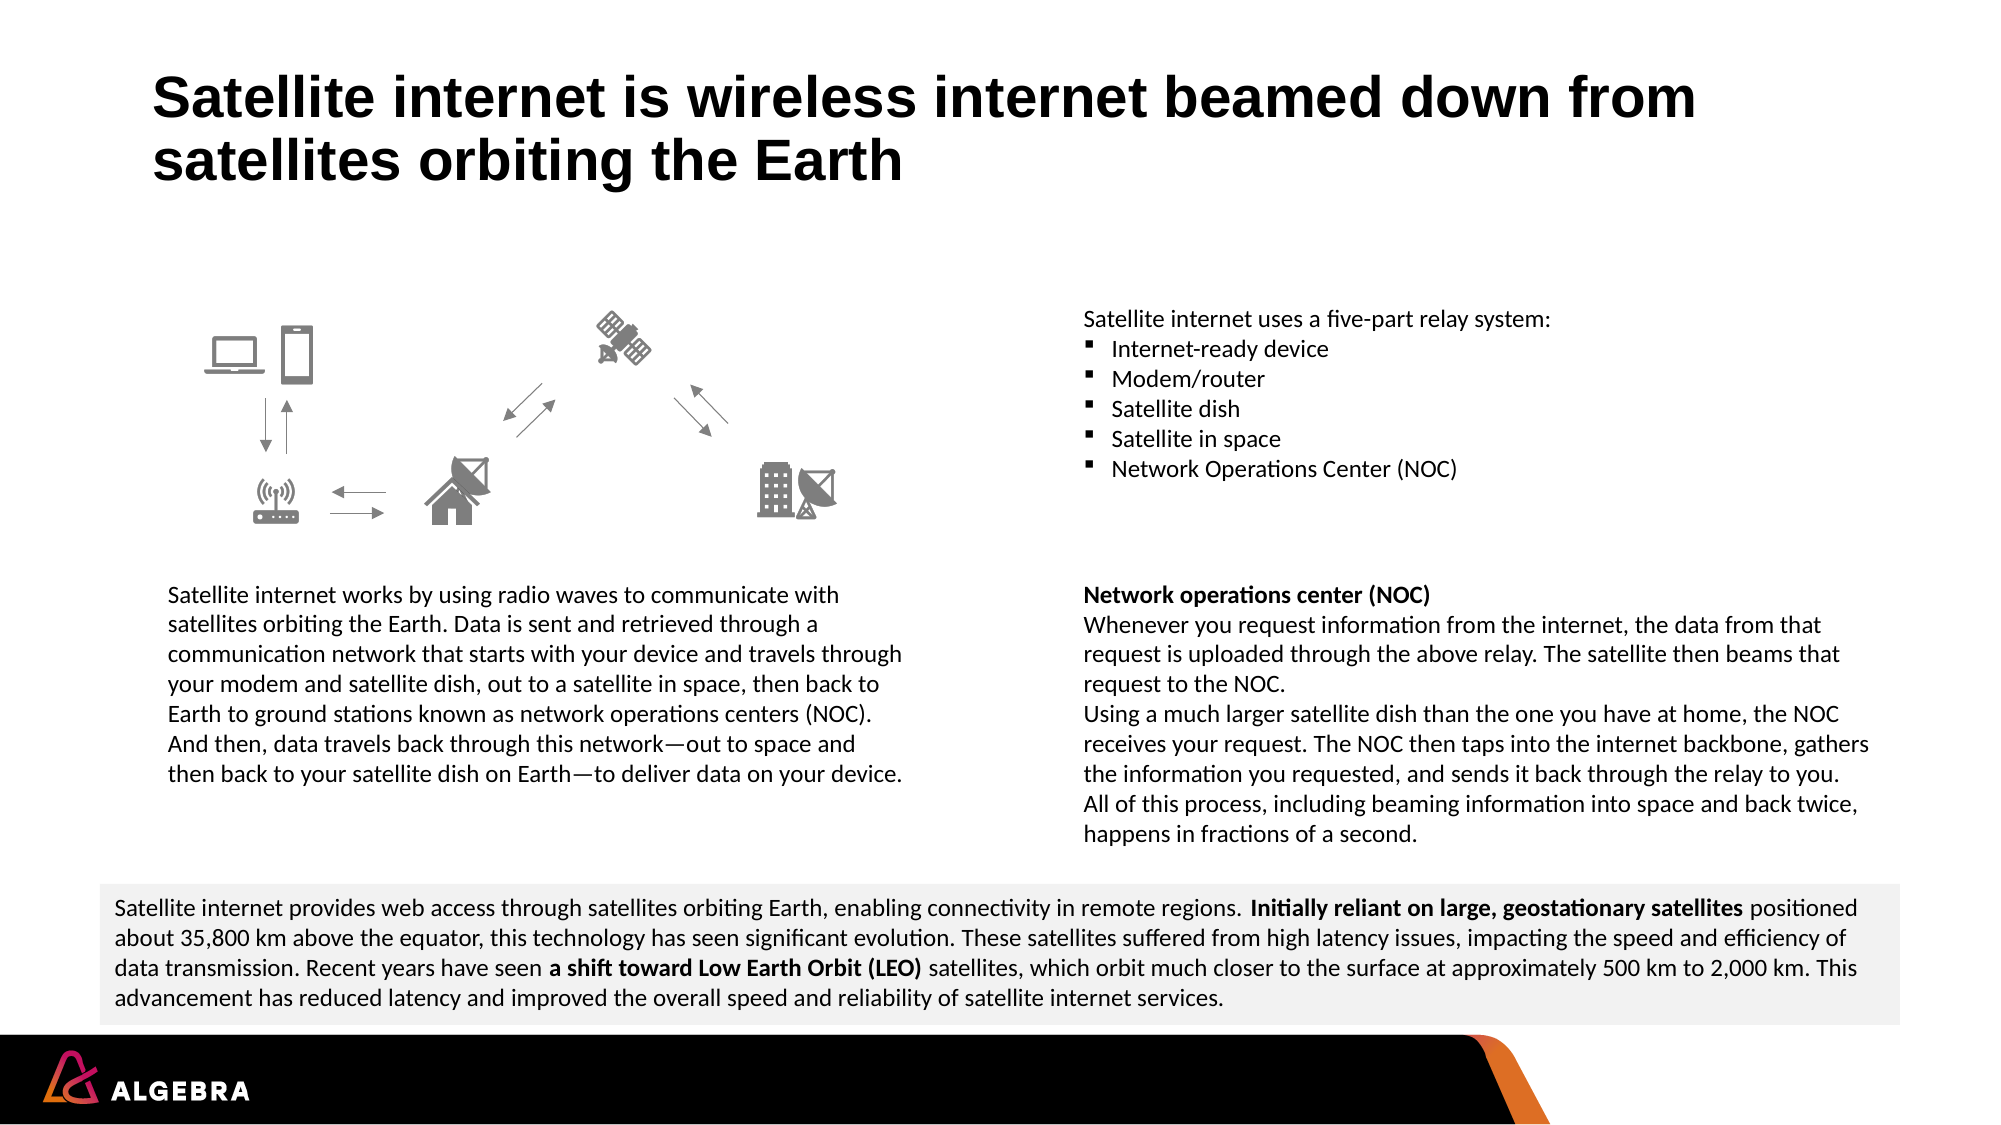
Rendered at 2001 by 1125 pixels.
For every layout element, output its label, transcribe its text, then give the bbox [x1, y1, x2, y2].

text_box Satellite internet works by using radio waves to communicate with satellites orbiting the Earth. Data is sent and retrieved through a communication network that starts with your device and travels through your modem and satellite dish, out to a satellite in space, then back to Earth to ground stations known as network operations centers (NOC). And then, data travels back through this network—out to space and then back to your satellite dish on Earth—to deliver data on your device. [152, 570, 923, 862]
title Satellite internet is wireless internet beamed down from satellites orbiting the Earth [137, 59, 1863, 278]
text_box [202, 308, 848, 533]
text_box Satellite internet provides web access through satellites orbiting Earth, enabling connectivity in remote regions. Initially reliant on large, geostationary satellites positioned about 35,800 km above the equator, this technology has seen significant evolution. These satellites suffered from high latency issues, impacting the speed and efficiency of data transmission. Recent years have seen a shift toward Low Earth Orbit (LEO) satellites, which orbit much closer to the surface at approximately 500 km to 2,000 km. This advancement has reduced latency and improved the overall speed and reliability of satellite internet services. [99, 883, 1901, 1026]
text_box Network operations center (NOC) Whenever you request information from the internet, the data from that request is uploaded through the above relay. The satellite then beams that request to the NOC. Using a much larger satellite dish than the one you have at home, the NOC receives your request. The NOC then taps into the internet backbone, gathers the information you requested, and sends it back through the relay to you. All of this process, including beaming information into space and back twice, happens in fractions of a second. [1068, 570, 1899, 883]
text_box Satellite internet uses a five-part relay system: Internet-ready device Modem/router Satellite dish Satellite in space Network Operations Center (NOC) [1068, 295, 1899, 563]
picture [0, 1034, 1733, 1125]
